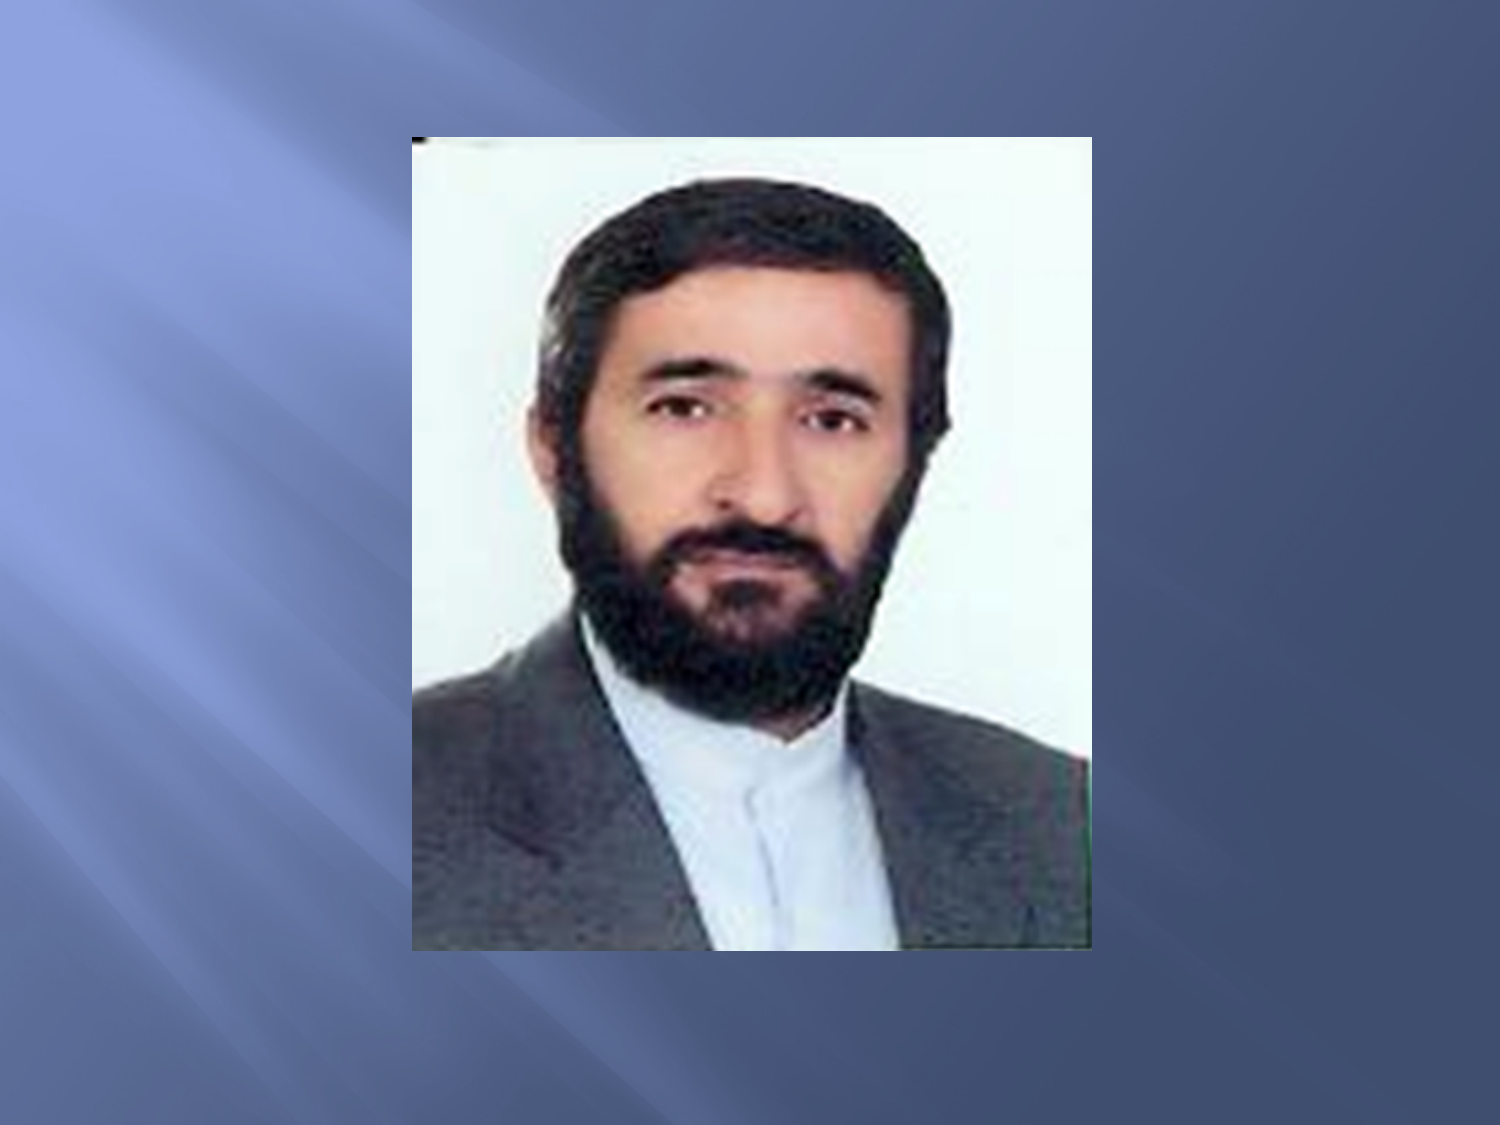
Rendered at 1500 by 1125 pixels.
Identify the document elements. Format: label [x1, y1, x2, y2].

picture [412, 137, 1093, 951]
text_box [74, 90, 1425, 1035]
table_cell [428, 153, 1127, 986]
